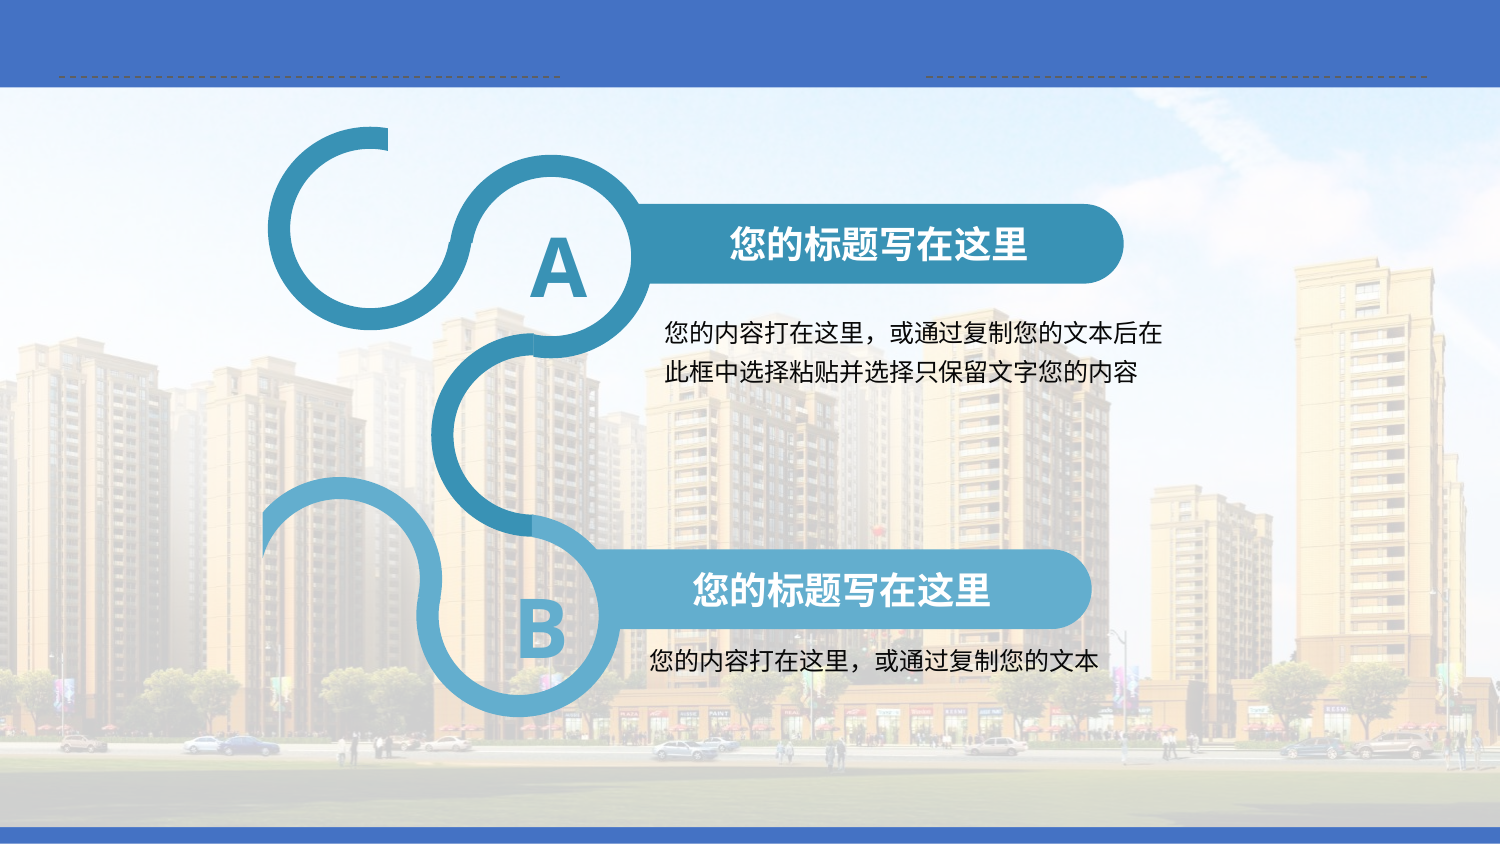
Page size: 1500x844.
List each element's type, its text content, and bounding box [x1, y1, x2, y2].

text_box 您的标题写在这里 [634, 203, 1124, 284]
text_box 您的标题写在这里 [593, 549, 1092, 630]
text_box B [498, 568, 573, 683]
text_box A [515, 206, 591, 322]
text_box [262, 477, 443, 603]
text_box 您的内容打在这里，或通过复制您的文本后在此框中选择粘贴并选择只保留文字您的内容 [649, 301, 1198, 395]
text_box [431, 333, 534, 537]
text_box [267, 126, 472, 331]
text_box [416, 514, 620, 718]
text_box 您的内容打在这里，或通过复制您的文本 [634, 629, 1224, 683]
text_box [450, 154, 650, 359]
